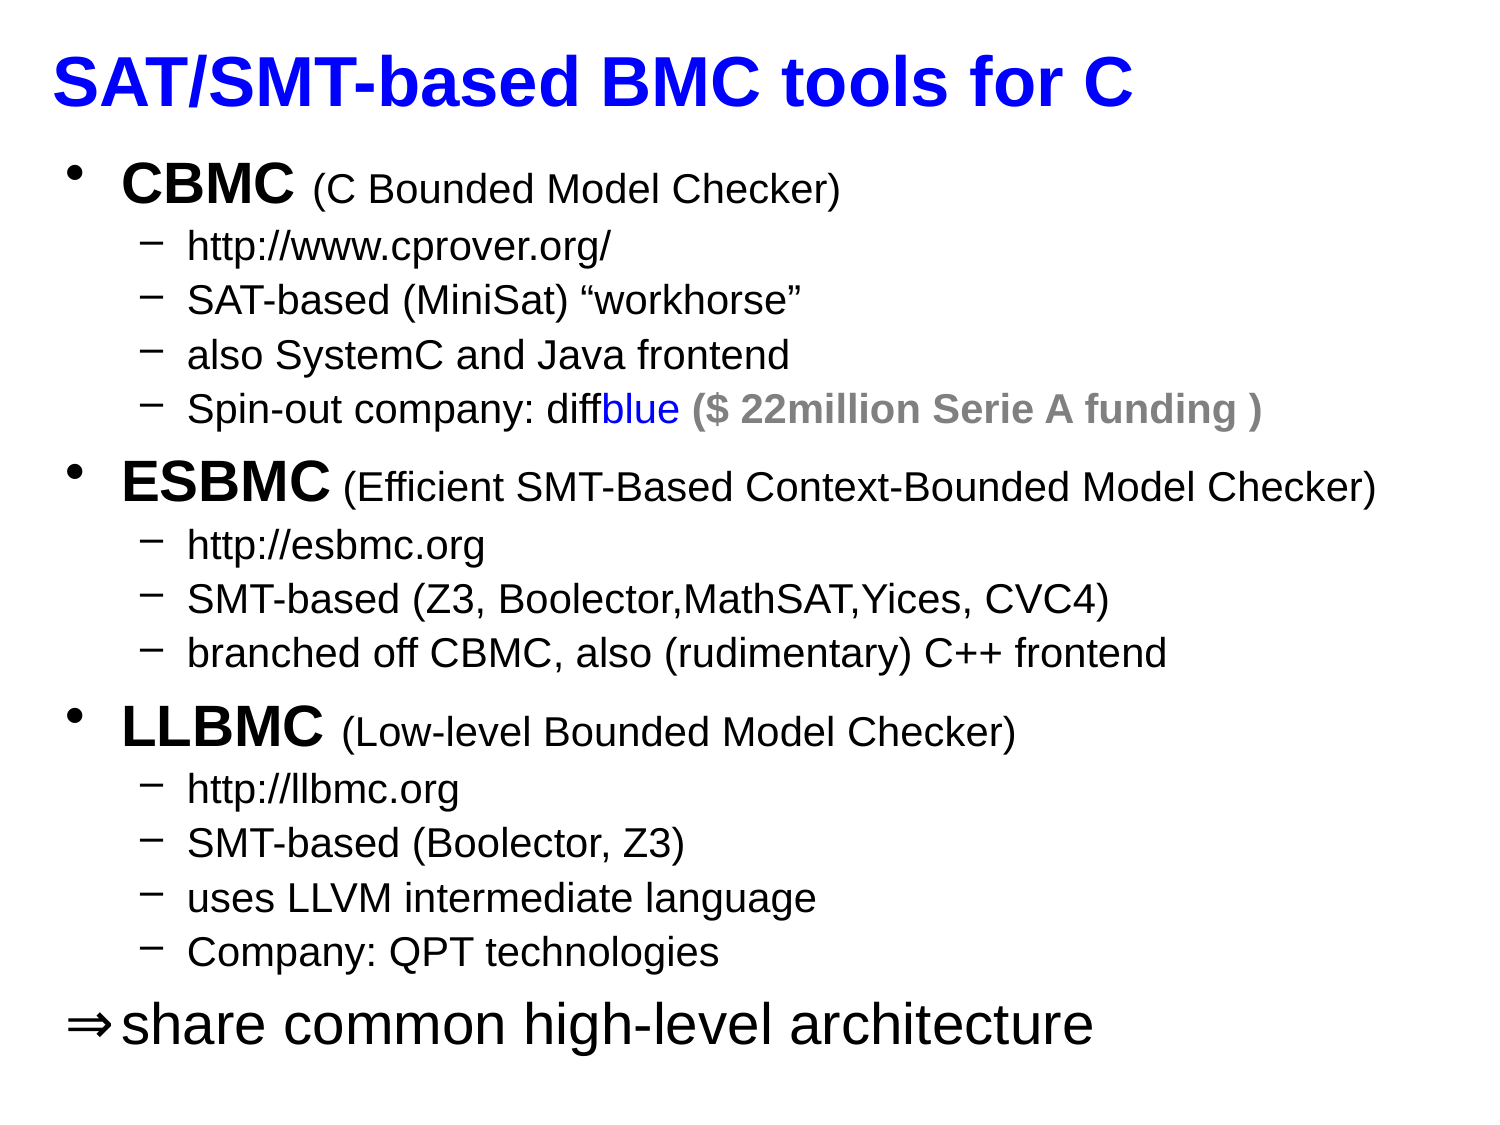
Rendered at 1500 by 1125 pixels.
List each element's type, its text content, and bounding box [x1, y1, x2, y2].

title SAT/SMT-based BMC tools for C [37, 19, 1476, 138]
list CBMC (C Bounded Model Checker) http://www.cprover.org/ SAT-based (MiniSat) “workhorse” also SystemC and Java frontend Spin-out company: diffblue ($ 22million Serie A funding ) ESBMC (Efficient SMT-Based Context-Bounded Model Checker) http://esbmc.org SMT-based (Z3, Boolector,MathSAT,Yices, CVC4) branched off CBMC, also (rudimentary) C++ frontend LLBMC (Low-level Bounded Model Checker) http://llbmc.org SMT-based (Boolector, Z3) uses LLVM intermediate language Company: QPT technologies share common high-level architecture [49, 137, 1500, 1026]
